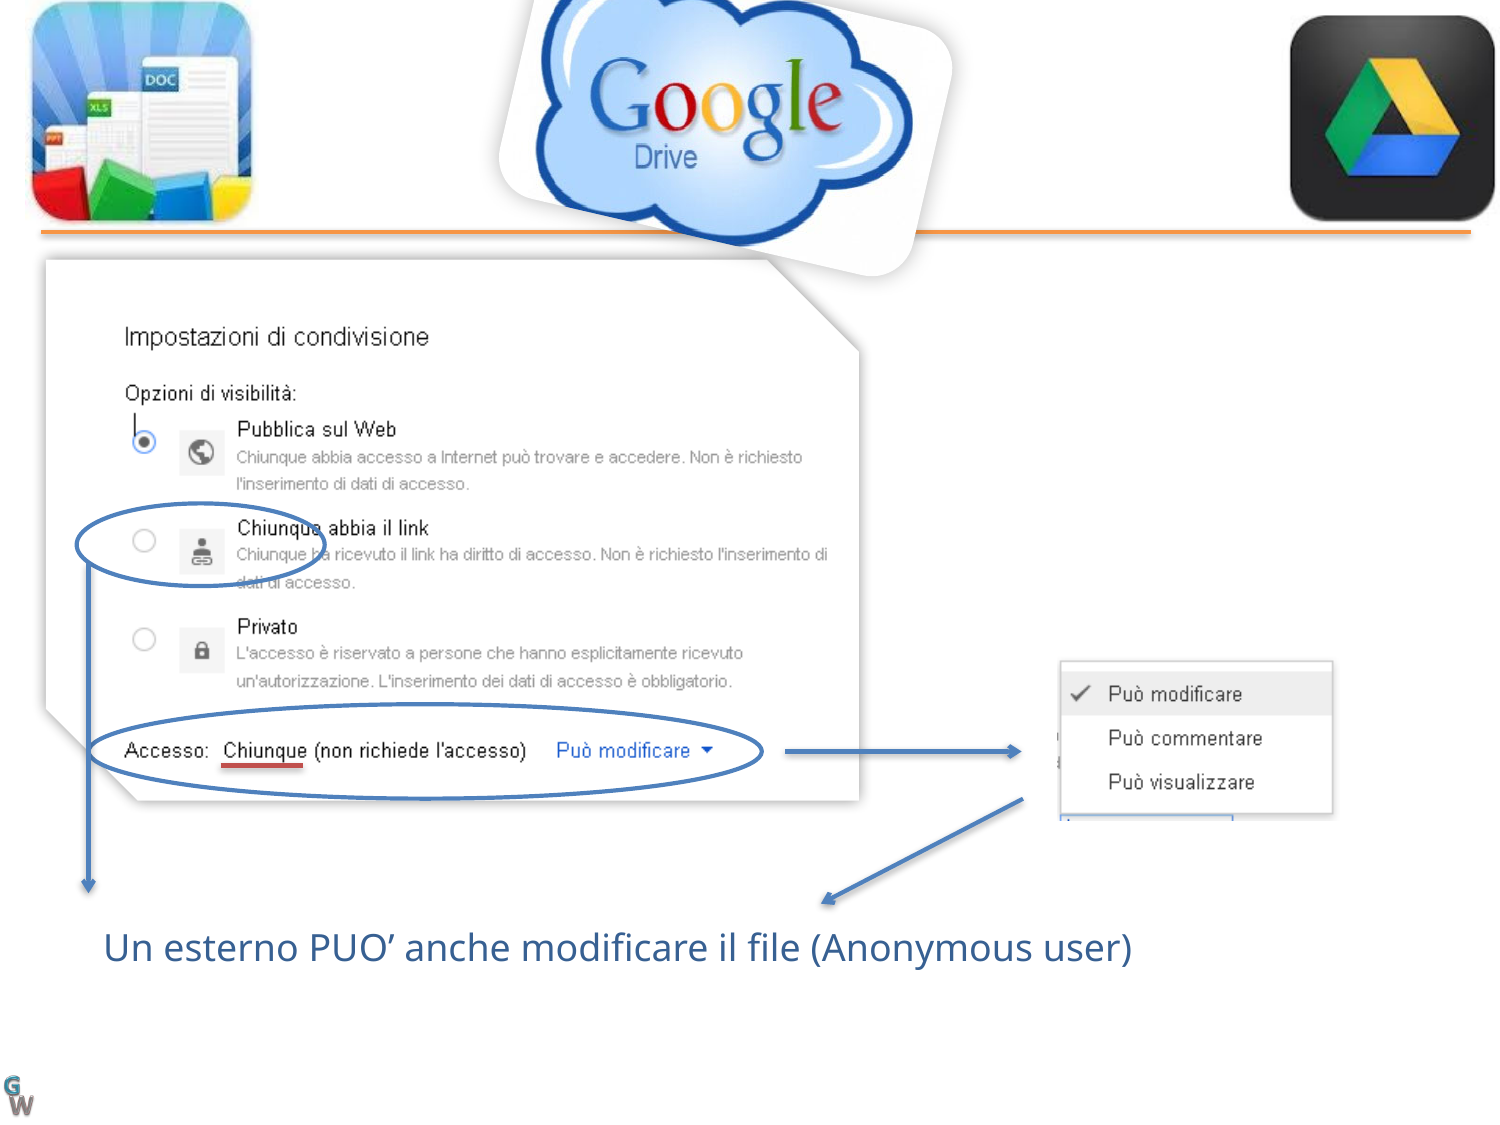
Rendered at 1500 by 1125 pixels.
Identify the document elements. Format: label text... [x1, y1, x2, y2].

picture [1056, 656, 1341, 822]
text_box Un esterno PUO’ anche modificare il file (Anonymous user) [88, 916, 1353, 977]
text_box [820, 798, 1024, 904]
picture [1281, 4, 1500, 233]
picture [0, 1058, 55, 1125]
picture [52, 0, 953, 794]
picture [25, 0, 259, 227]
